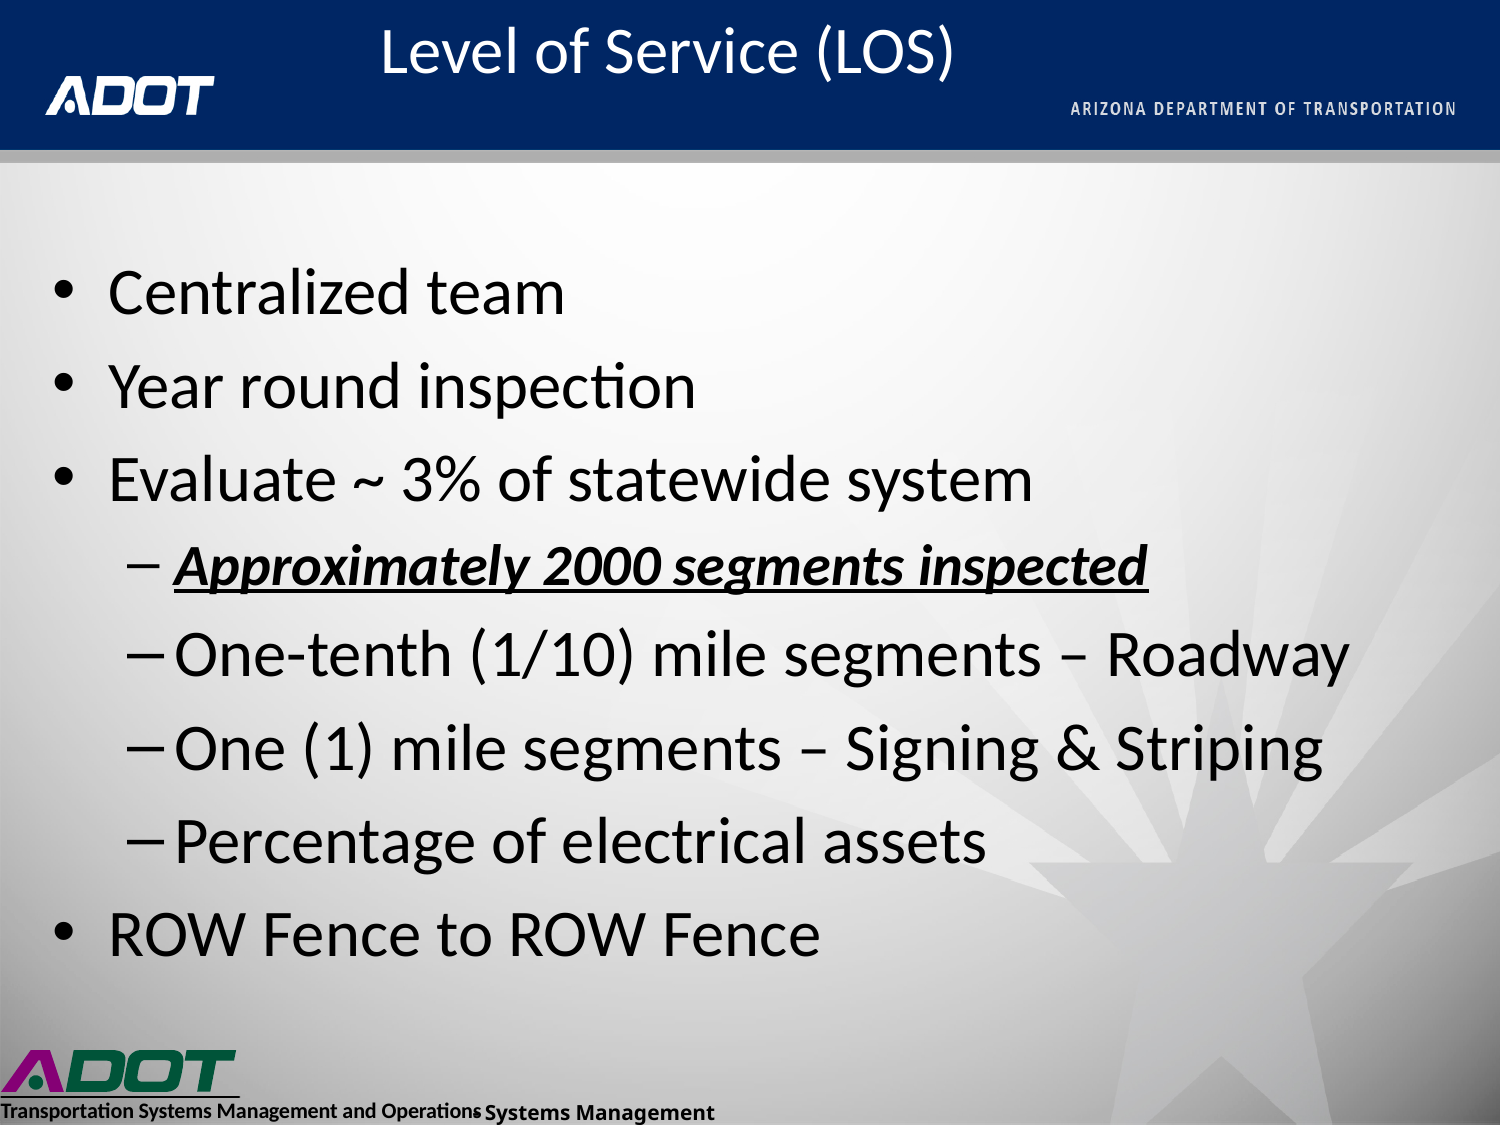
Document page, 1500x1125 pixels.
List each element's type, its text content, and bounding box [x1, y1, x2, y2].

picture [0, 0, 1500, 1125]
list Centralized team Year round inspection Evaluate ~ 3% of statewide system Approximately 2000 segments inspected One-tenth (1/10) mile segments – Roadway One (1) mile segments – Signing & Striping Percentage of electrical assets ROW Fence to ROW Fence [37, 240, 1388, 800]
text_box - Systems Management [487, 1091, 730, 1125]
title Level of Service (LOS) [249, 0, 1088, 106]
